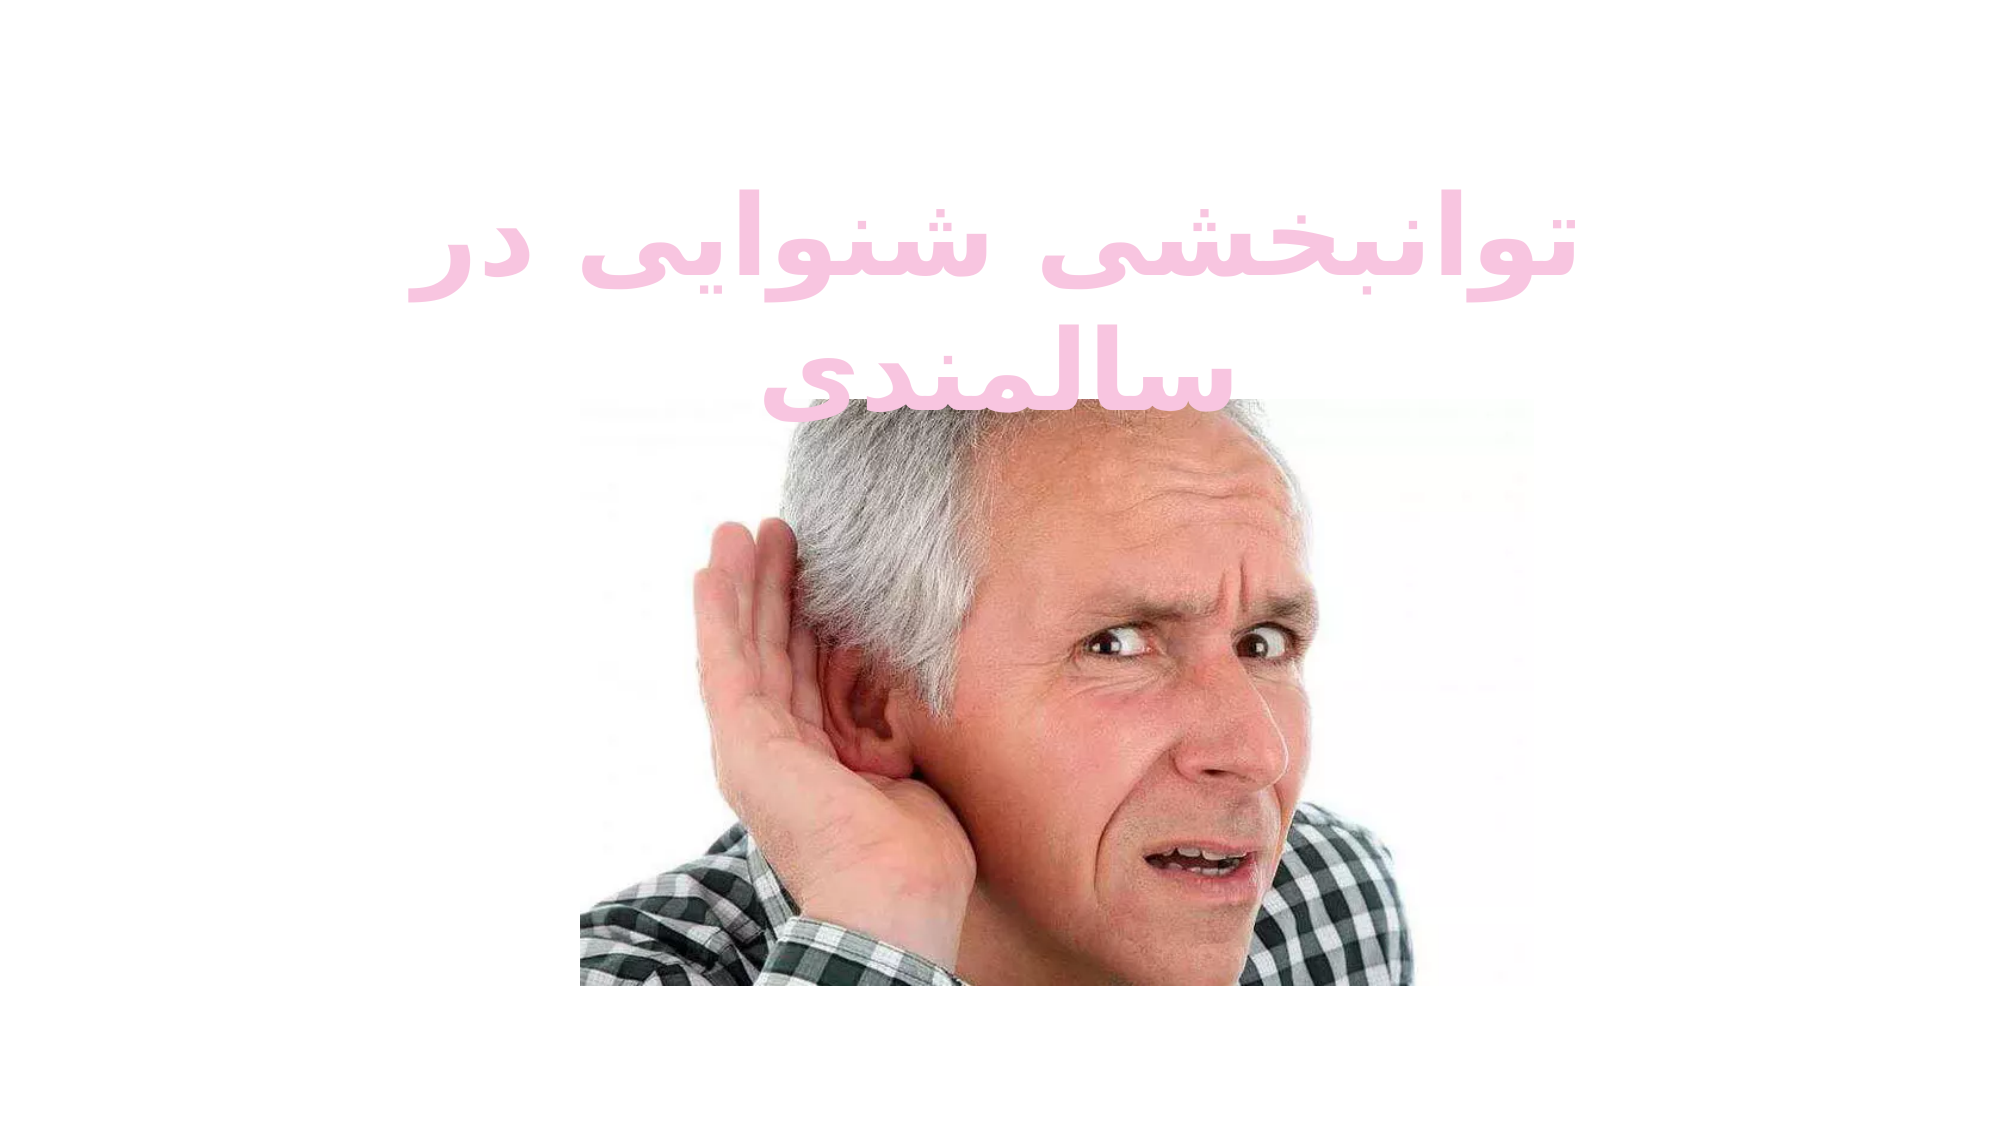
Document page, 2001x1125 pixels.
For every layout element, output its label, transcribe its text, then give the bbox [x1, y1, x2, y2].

text_box توانبخشی شنوایی در سالمندی [277, 156, 1739, 441]
picture [580, 399, 1534, 986]
